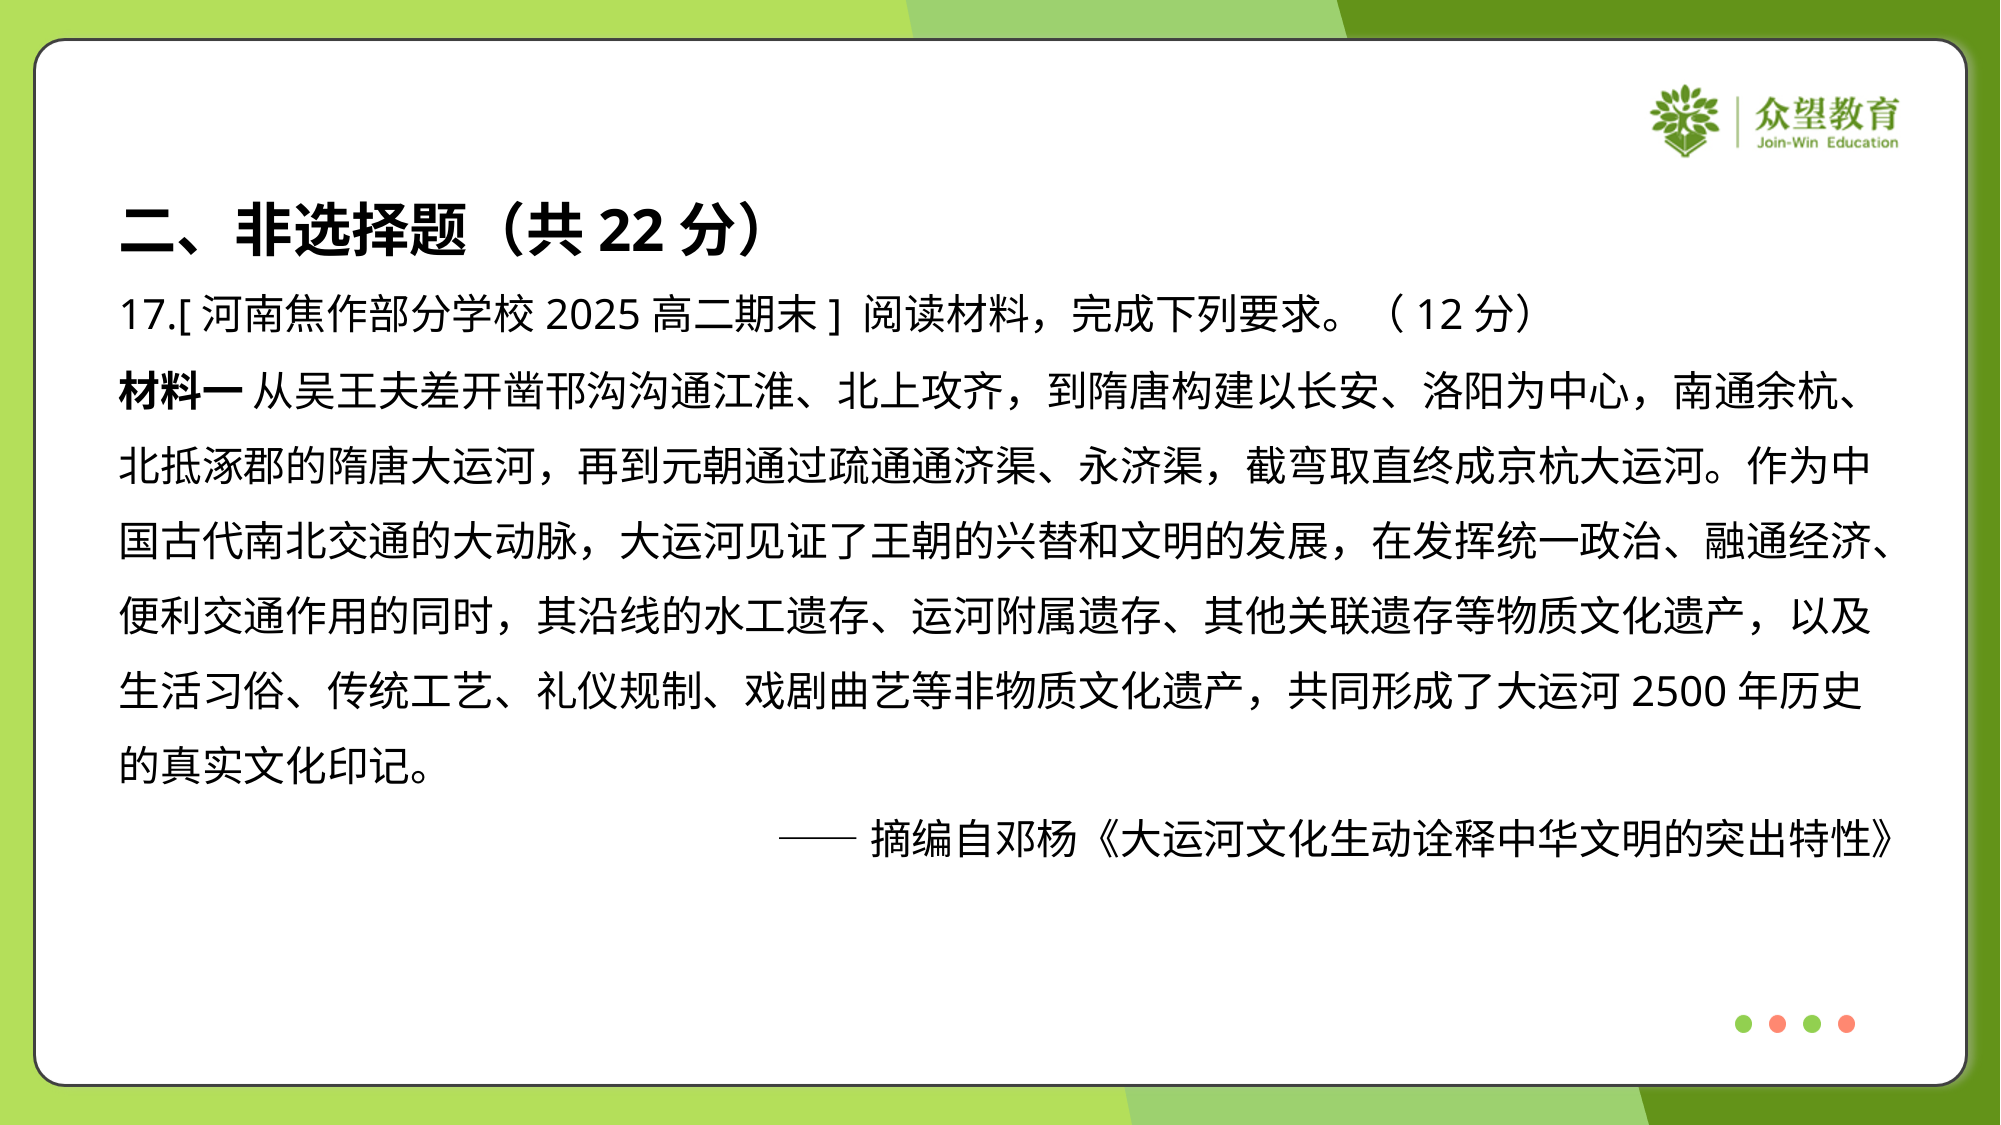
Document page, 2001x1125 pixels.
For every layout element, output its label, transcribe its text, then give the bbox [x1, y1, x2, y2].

text_box 17.[河南焦作部分学校2025高二期末] 阅读材料，完成下列要求。（12分） 材料一 从吴王夫差开凿邗沟沟通江淮、北上攻齐，到隋唐构建以长安、洛阳为中心，南通余杭、 北抵涿郡的隋唐大运河，再到元朝通过疏通通济渠、永济渠，截弯取直终成京杭大运河。作为中 国古代南北交通的大动脉，大运河见证了王朝的兴替和文明的发展，在发挥统一政治、融通经济、 便利交通作用的同时，其沿线的水工遗存、运河附属遗存、其他关联遗存等物质文化遗产，以及 生活习俗、传统工艺、礼仪规制、戏剧曲艺等非物质文化遗产，共同形成了大运河2500年历史 的真实文化印记。 ——摘编自邓杨《大运河文化生动诠释中华文明的突出特性》 [118, 263, 1883, 856]
text_box 二、非选择题（共22分） [118, 158, 1883, 263]
picture [0, 0, 2000, 1125]
